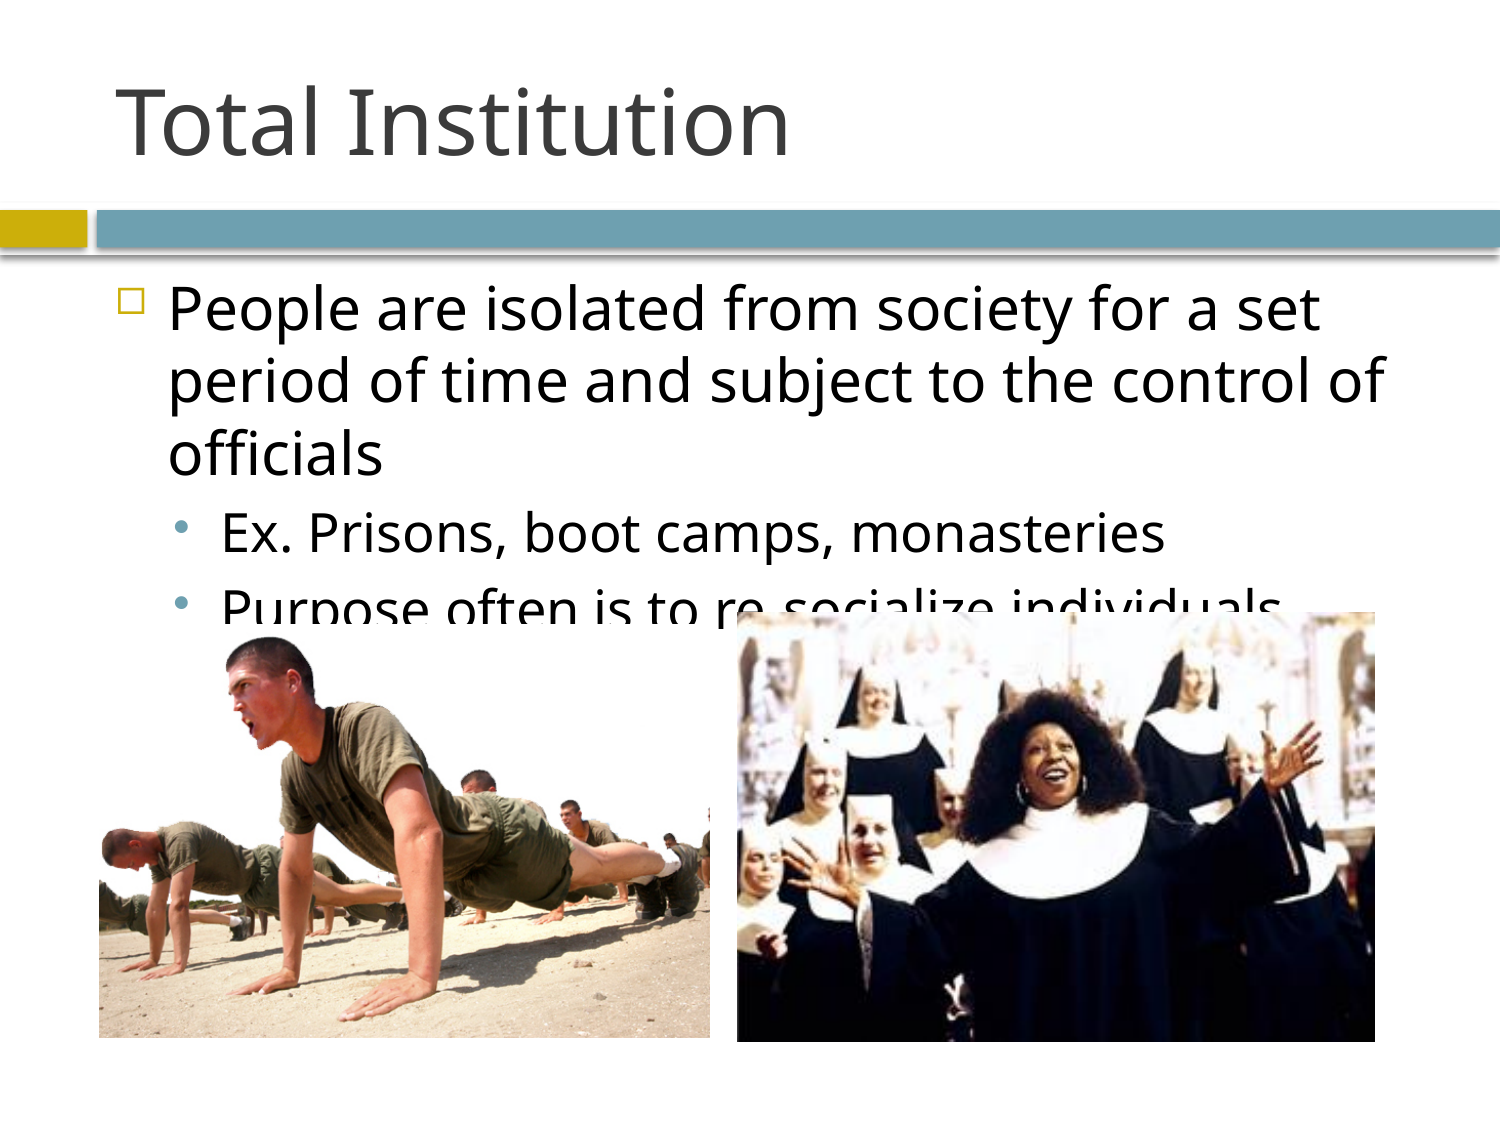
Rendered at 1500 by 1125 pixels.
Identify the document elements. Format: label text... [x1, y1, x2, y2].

title Total Institution [100, 37, 1438, 200]
list People are isolated from society for a set period of time and subject to the control of officials Ex. Prisons, boot camps, monasteries Purpose often is to re-socialize individuals [100, 262, 1438, 1000]
picture [99, 624, 710, 1038]
picture [737, 612, 1376, 1043]
